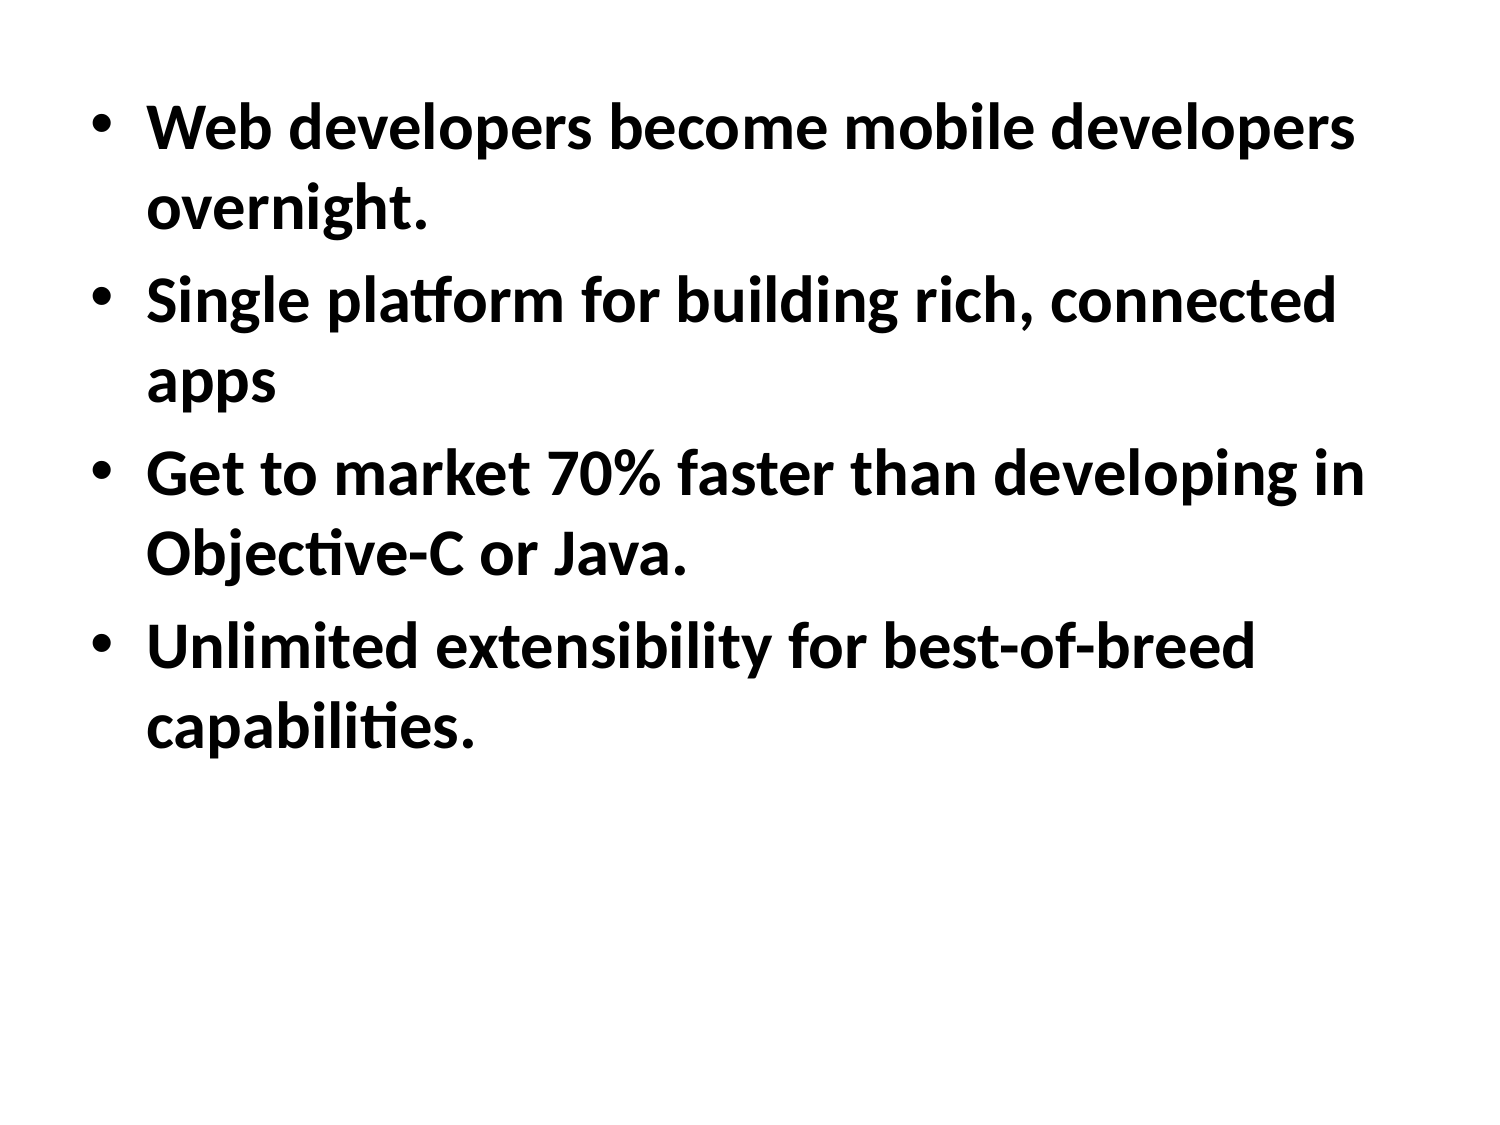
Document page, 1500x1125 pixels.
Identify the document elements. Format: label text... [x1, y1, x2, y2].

list Web developers become mobile developers overnight. Single platform for building rich, connected apps Get to market 70% faster than developing in Objective-C or Java. Unlimited extensibility for best-of-breed capabilities. [75, 75, 1425, 1005]
